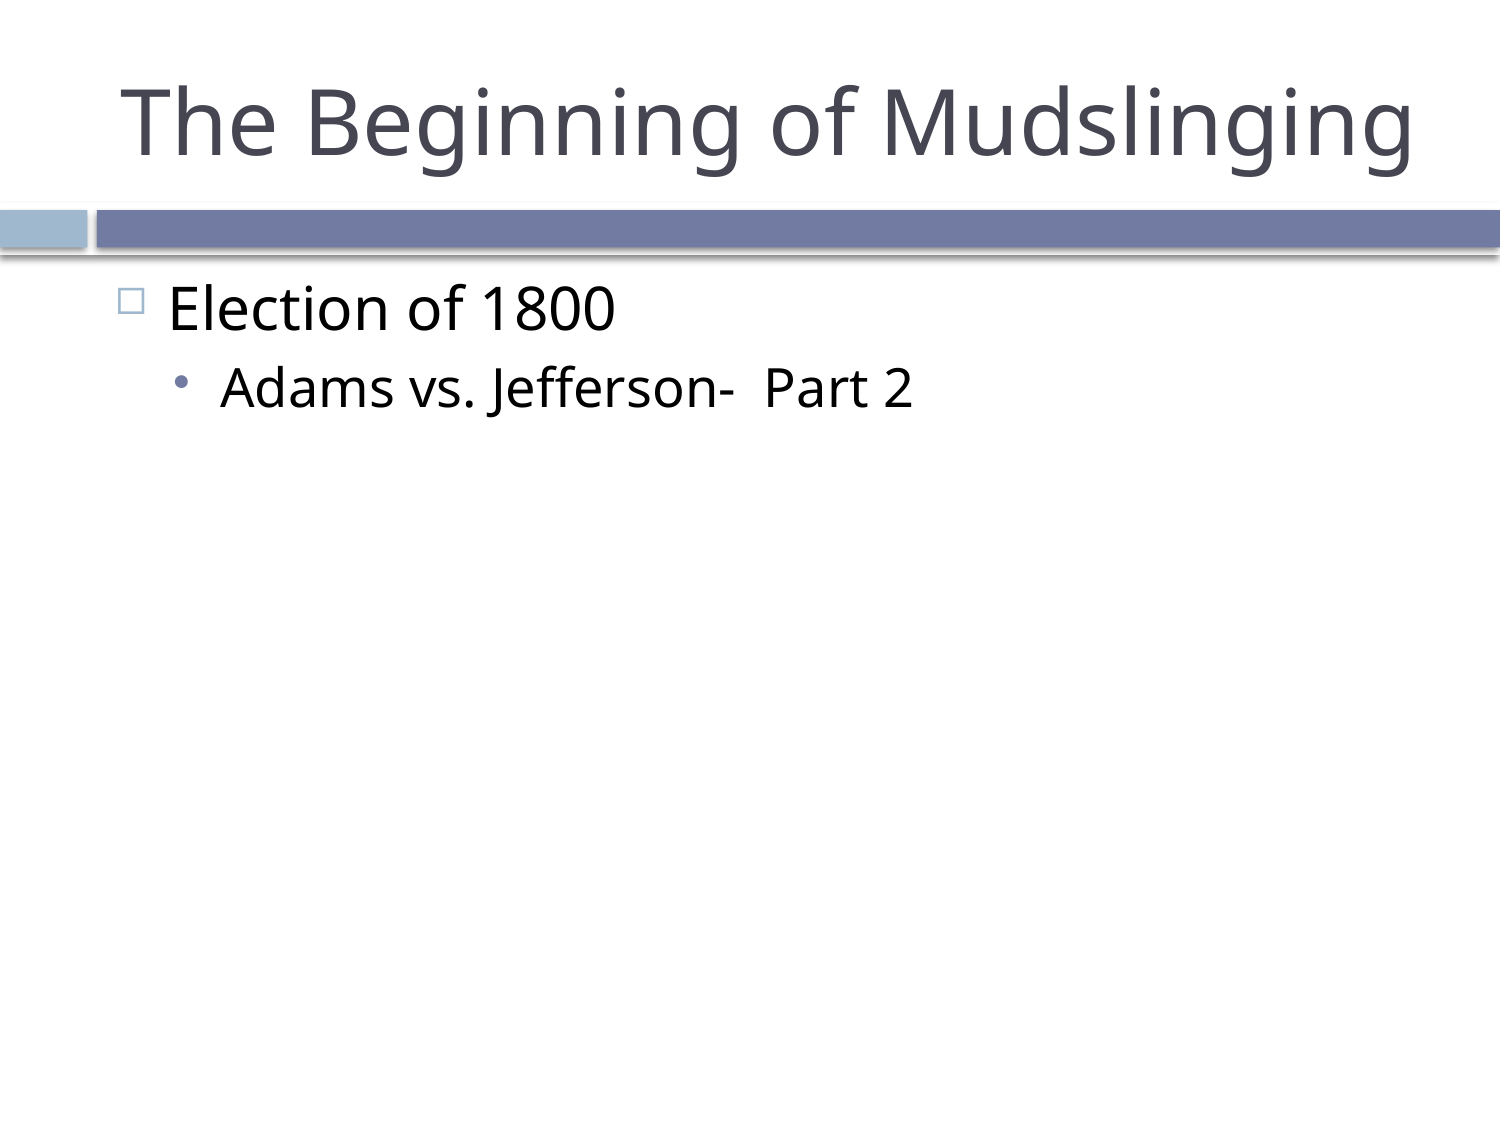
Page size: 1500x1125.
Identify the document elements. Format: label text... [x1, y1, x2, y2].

list Election of 1800 Adams vs. Jefferson- Part 2 [100, 262, 1438, 1000]
title The Beginning of Mudslinging [100, 37, 1438, 200]
